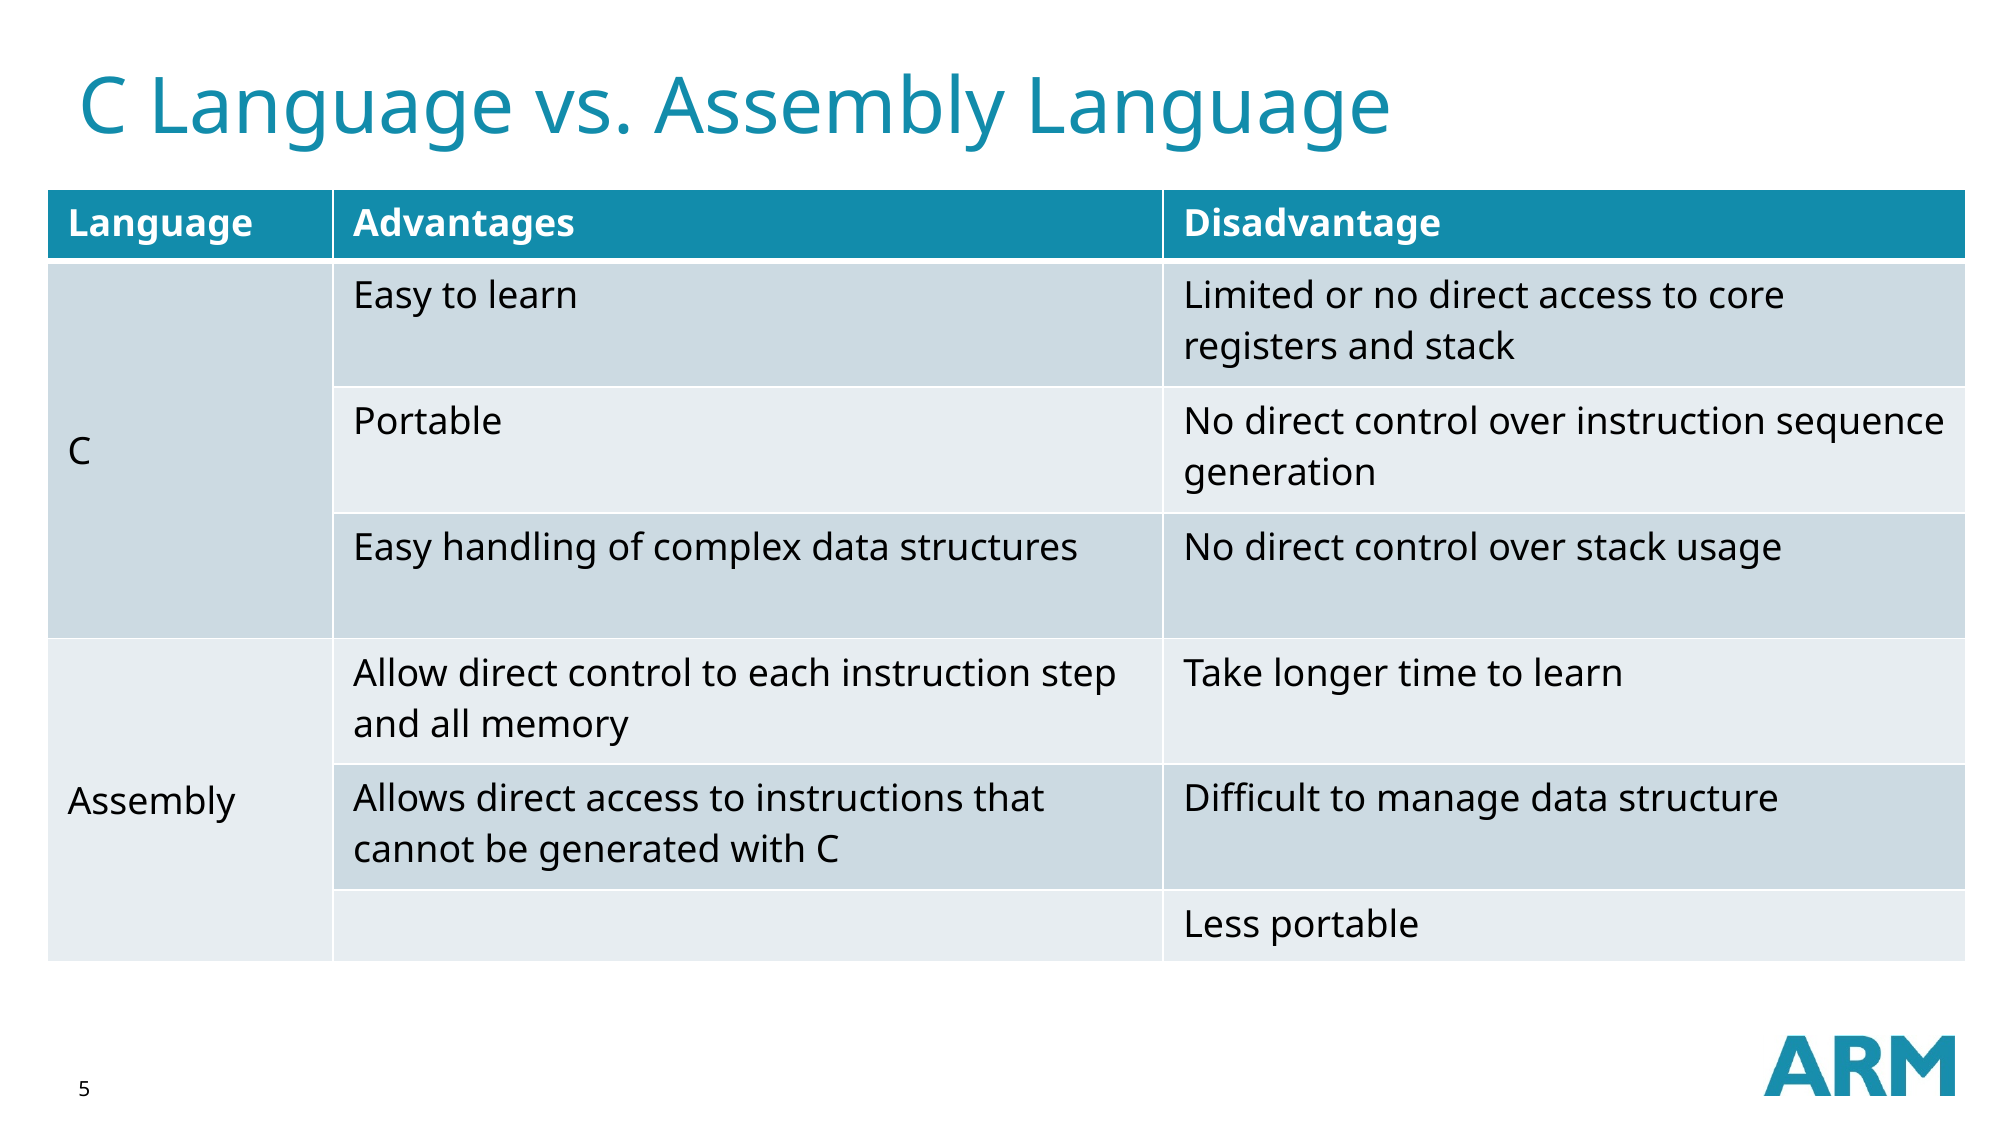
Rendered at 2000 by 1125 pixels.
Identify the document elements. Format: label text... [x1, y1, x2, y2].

table_cell Allow direct control to each instruction step and all memory [334, 639, 1162, 763]
table_header Disadvantage [1164, 190, 1965, 258]
table_cell Take longer time to learn [1164, 639, 1965, 763]
table_header Language [48, 190, 332, 258]
table_cell Portable [334, 388, 1162, 512]
table_cell No direct control over stack usage [1164, 514, 1965, 638]
table_cell Limited or no direct access to core registers and stack [1164, 264, 1965, 386]
table_cell [334, 891, 1162, 961]
table_cell Assembly [48, 639, 332, 961]
table_header Advantages [334, 190, 1162, 258]
table_cell Allows direct access to instructions that cannot be generated with C [334, 765, 1162, 889]
table_cell Easy to learn [334, 264, 1162, 386]
table_cell C [48, 264, 332, 638]
table_cell Less portable [1164, 891, 1965, 961]
table_cell No direct control over instruction sequence generation [1164, 388, 1965, 512]
table_cell Easy handling of complex data structures [334, 514, 1162, 638]
table_cell Difficult to manage data structure [1164, 765, 1965, 889]
picture [1763, 1035, 1955, 1096]
title C Language vs. Assembly Language [78, 55, 1910, 150]
